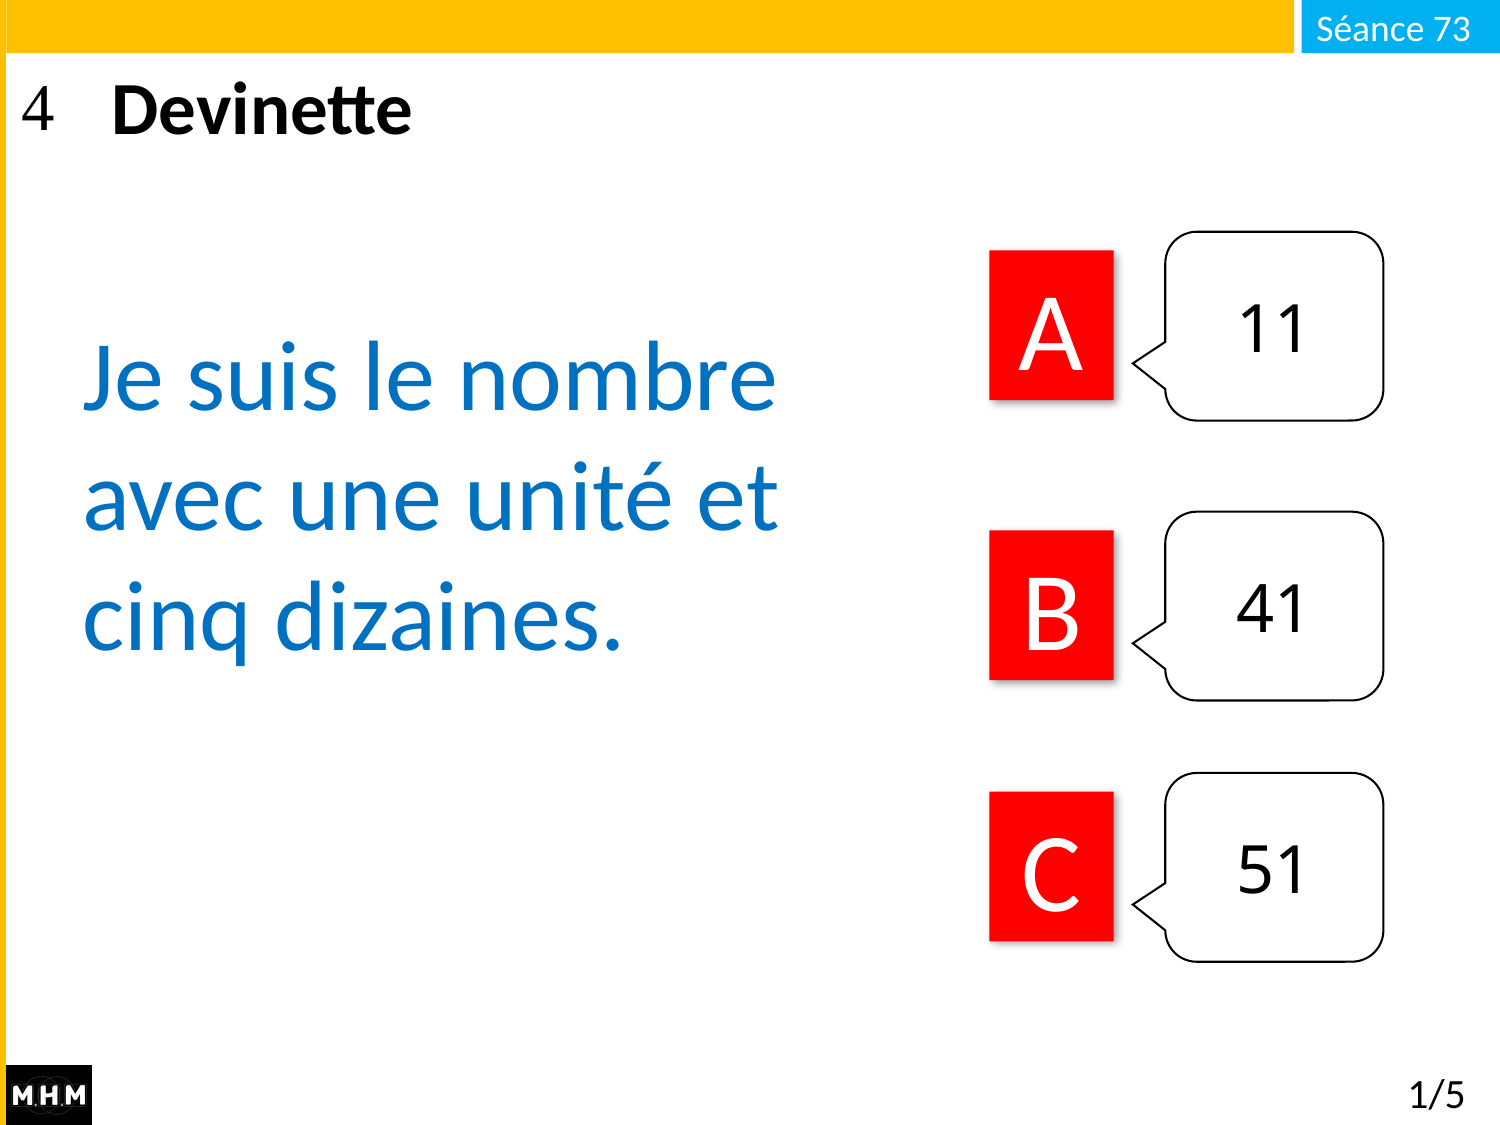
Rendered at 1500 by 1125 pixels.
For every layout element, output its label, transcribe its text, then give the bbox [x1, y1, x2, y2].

text_box 11 [1131, 230, 1385, 422]
list 1/5 [1373, 1064, 1500, 1125]
text_box A [989, 250, 1114, 401]
text_box Je suis le nombre avec une unité et cinq dizaines. [67, 302, 798, 678]
text_box B [989, 530, 1114, 681]
title Devinette [96, 60, 1391, 160]
text_box C [989, 791, 1114, 942]
text_box 41 [1131, 510, 1385, 702]
text_box 51 [1131, 771, 1385, 963]
picture [6, 1065, 92, 1125]
